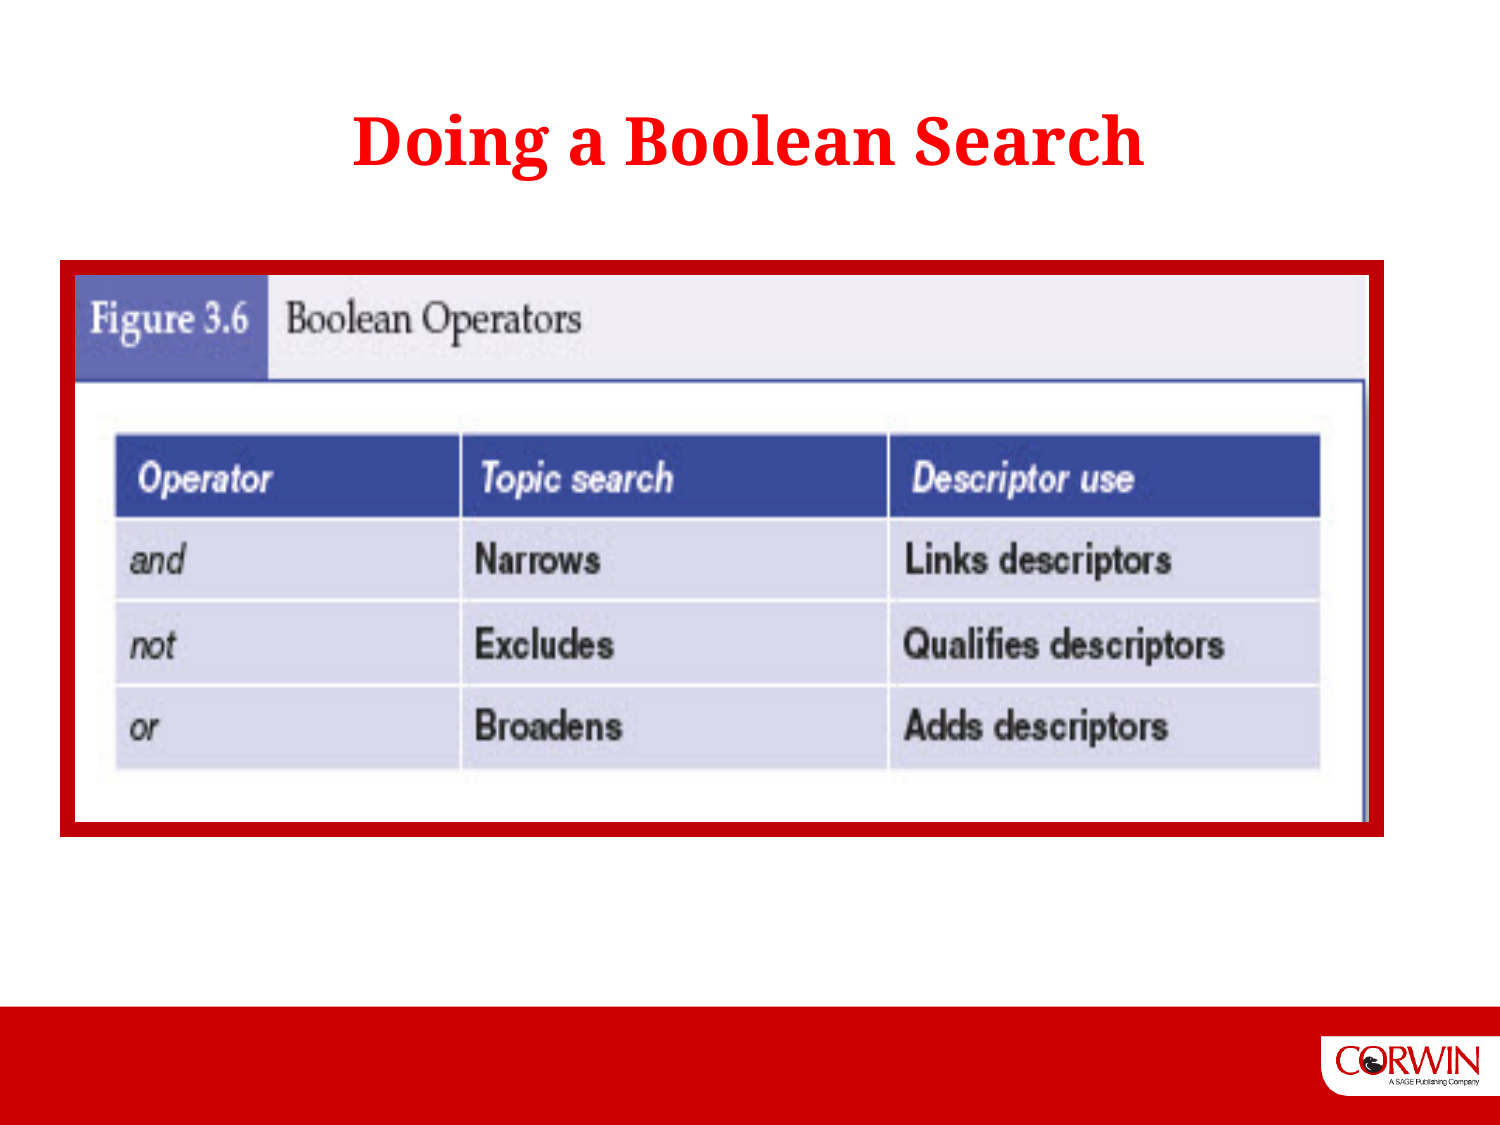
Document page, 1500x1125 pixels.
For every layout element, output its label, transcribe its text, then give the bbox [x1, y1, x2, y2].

title Doing a Boolean Search [75, 45, 1425, 233]
picture [0, 0, 1500, 1125]
